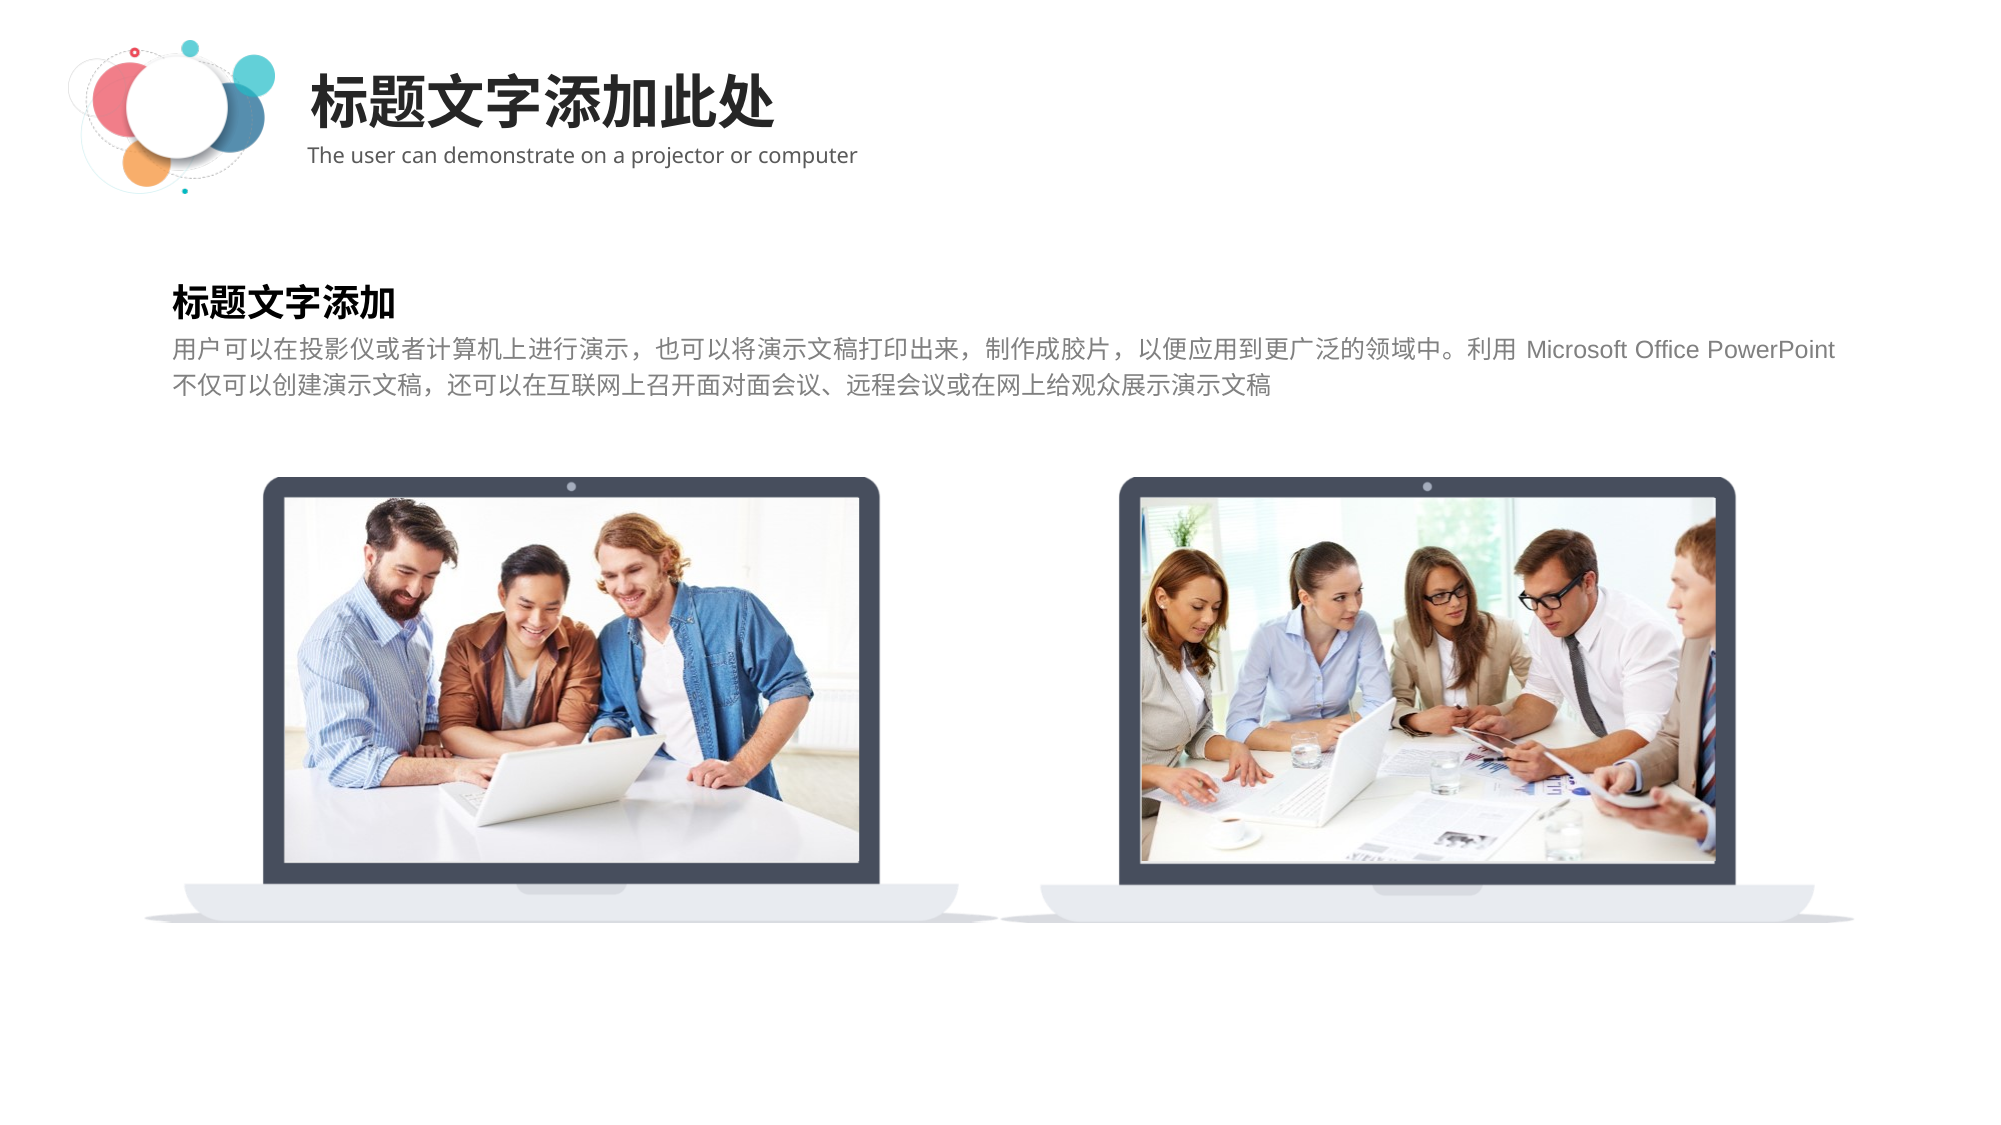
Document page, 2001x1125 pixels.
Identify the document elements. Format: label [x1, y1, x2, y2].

text_box [157, 262, 1857, 409]
picture [143, 477, 1857, 923]
text_box [292, 58, 911, 176]
picture [68, 40, 275, 194]
